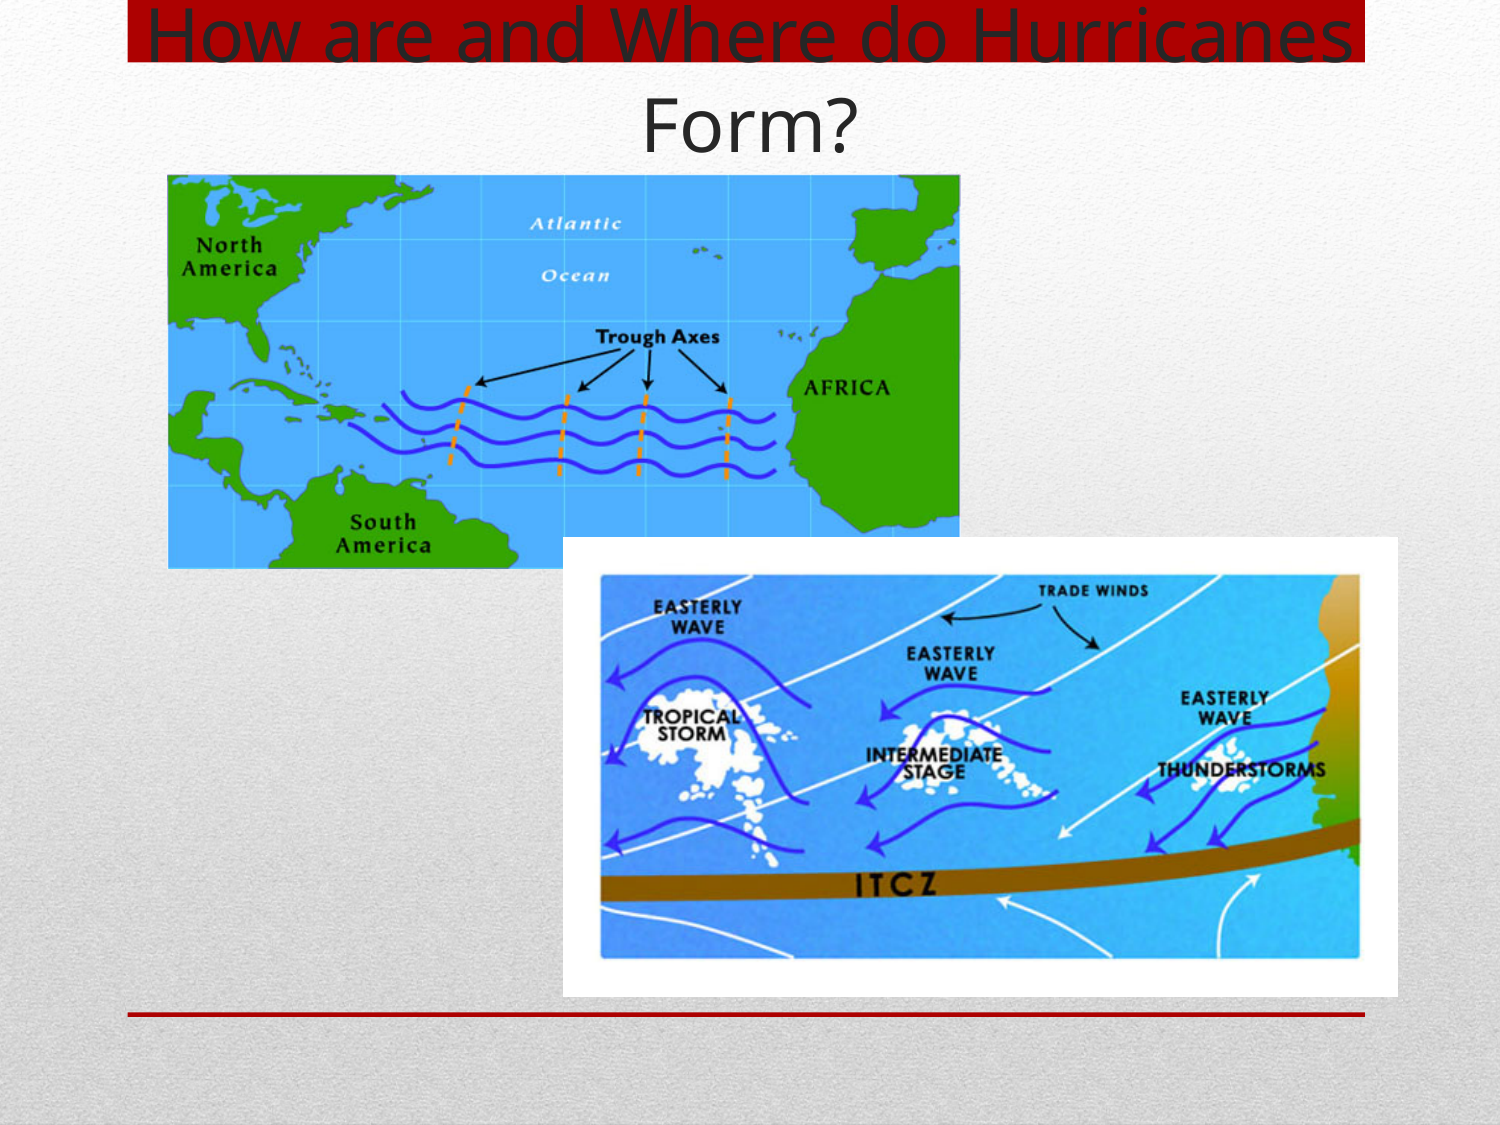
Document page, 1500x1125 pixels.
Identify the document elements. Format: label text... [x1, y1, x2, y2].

picture [166, 174, 1399, 998]
text_box How are and Where do Hurricanes Form? [99, 50, 1400, 175]
